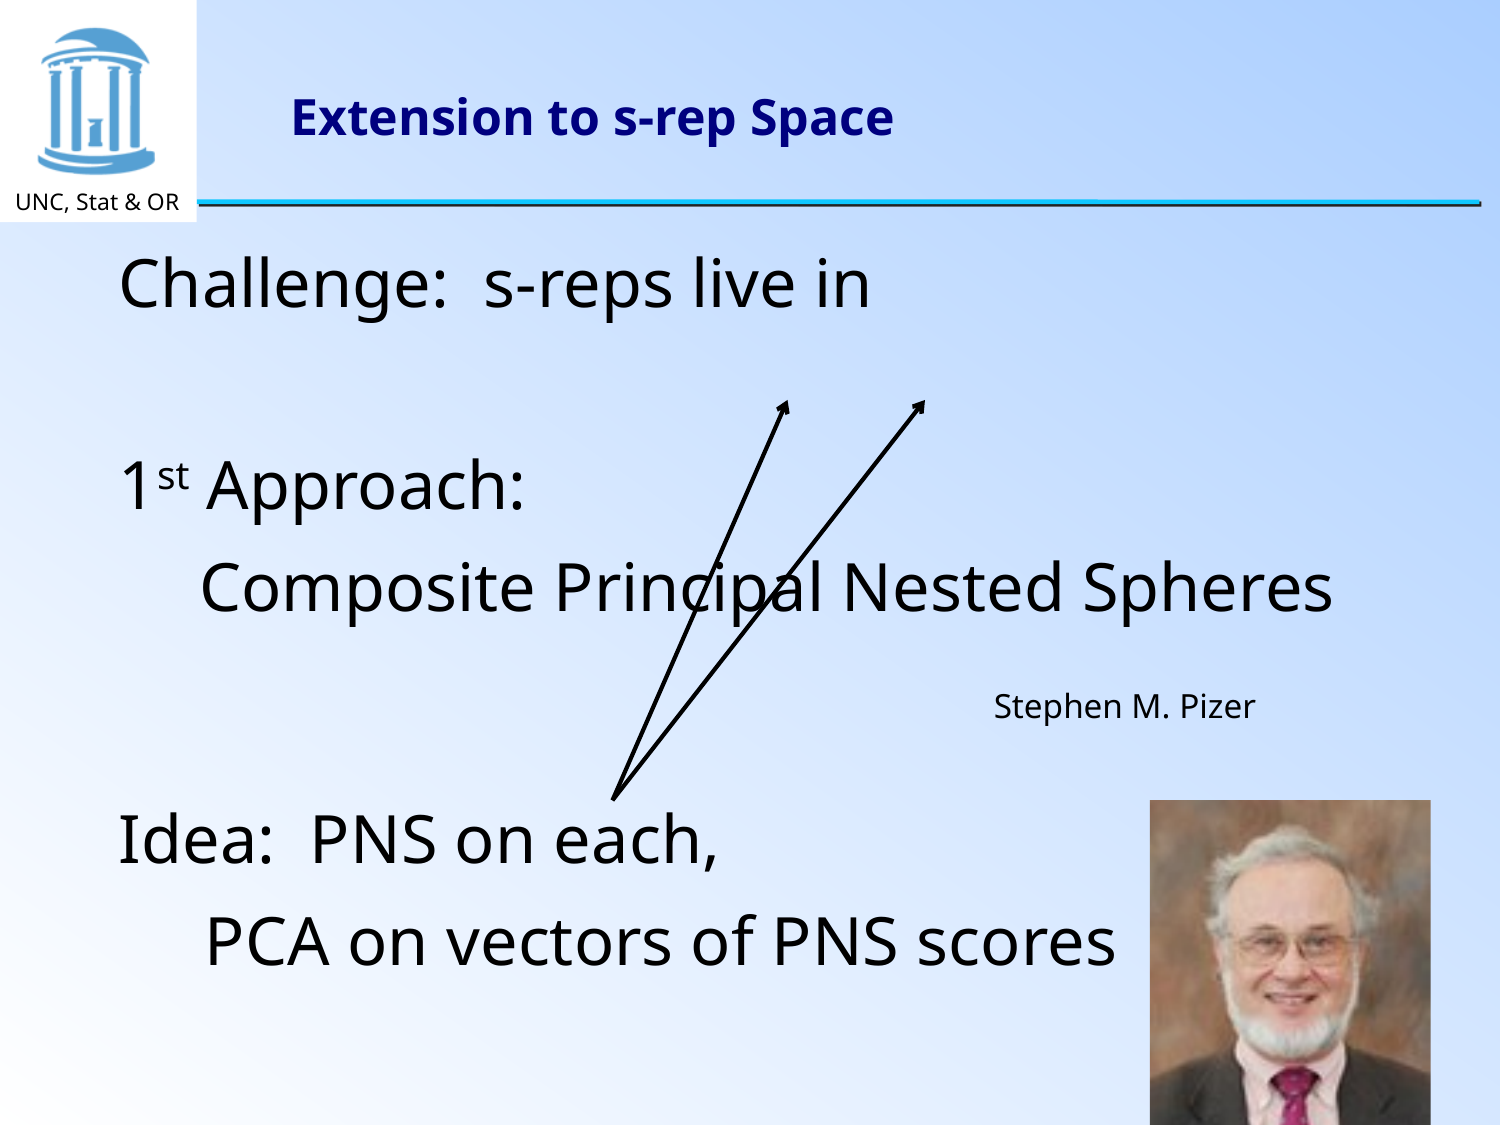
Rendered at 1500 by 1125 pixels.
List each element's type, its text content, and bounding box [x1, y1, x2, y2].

picture [14, 7, 189, 189]
picture [1149, 799, 1431, 1125]
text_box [612, 399, 926, 801]
title Extension to s-rep Space [275, 75, 1448, 156]
